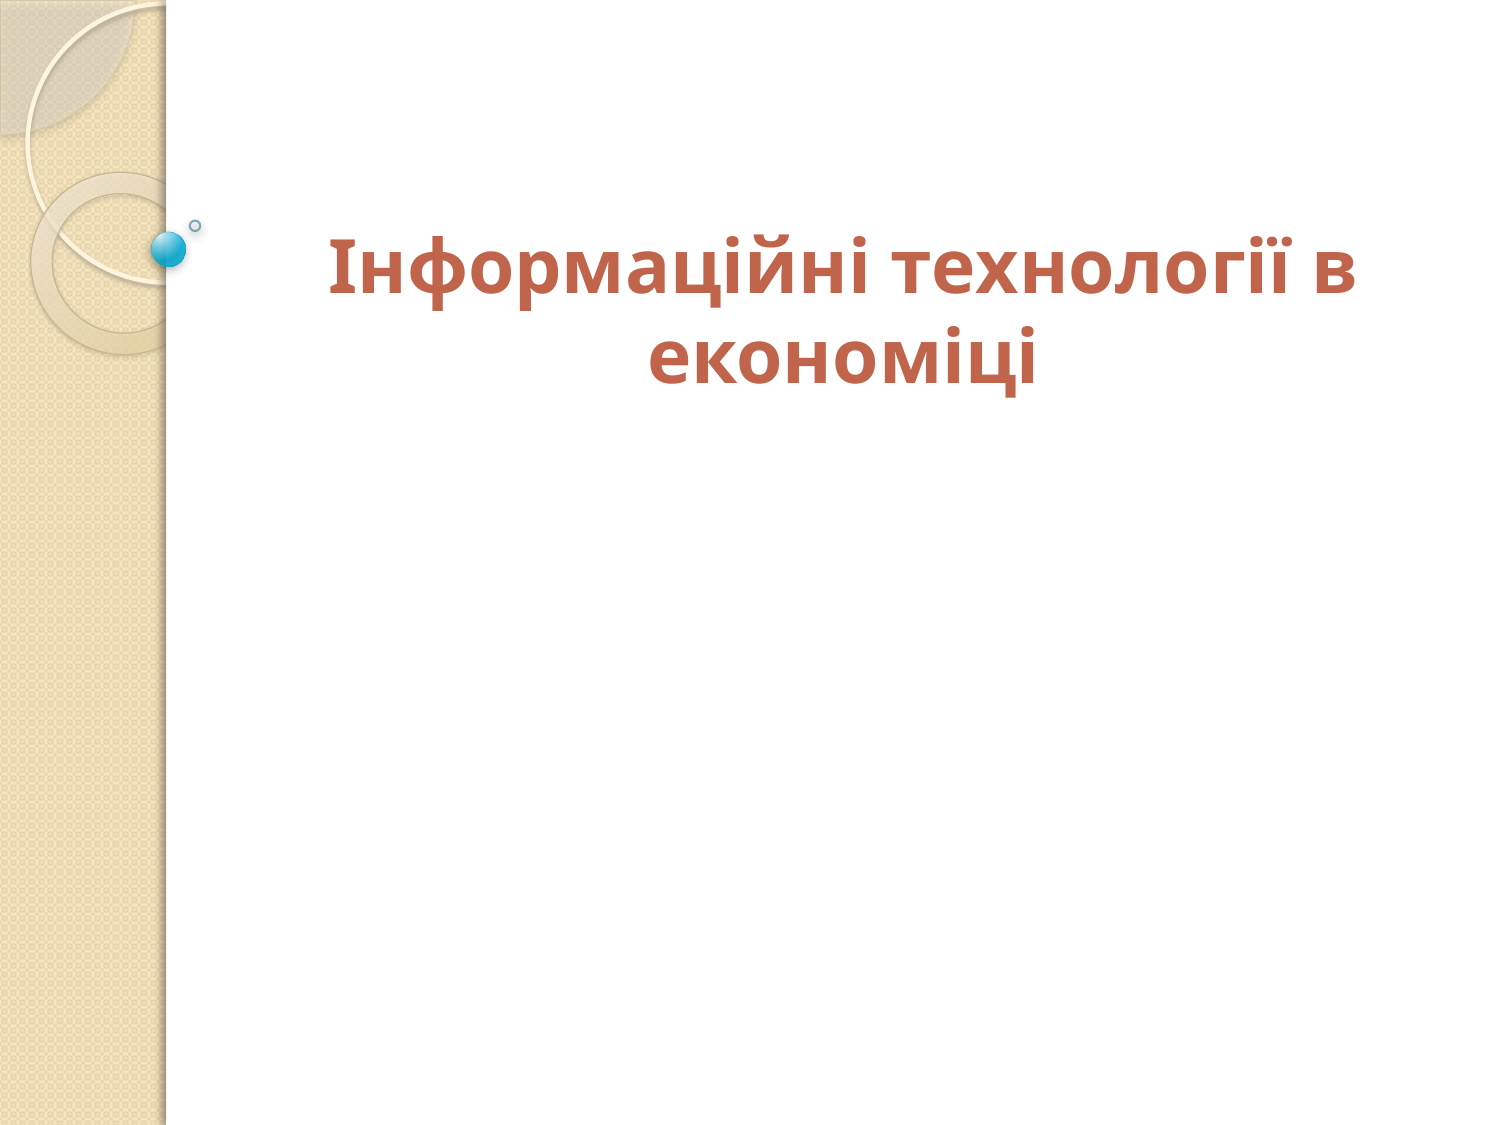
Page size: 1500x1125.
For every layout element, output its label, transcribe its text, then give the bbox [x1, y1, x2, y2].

text_box Інформаційні технології в економіці [234, 210, 1454, 406]
